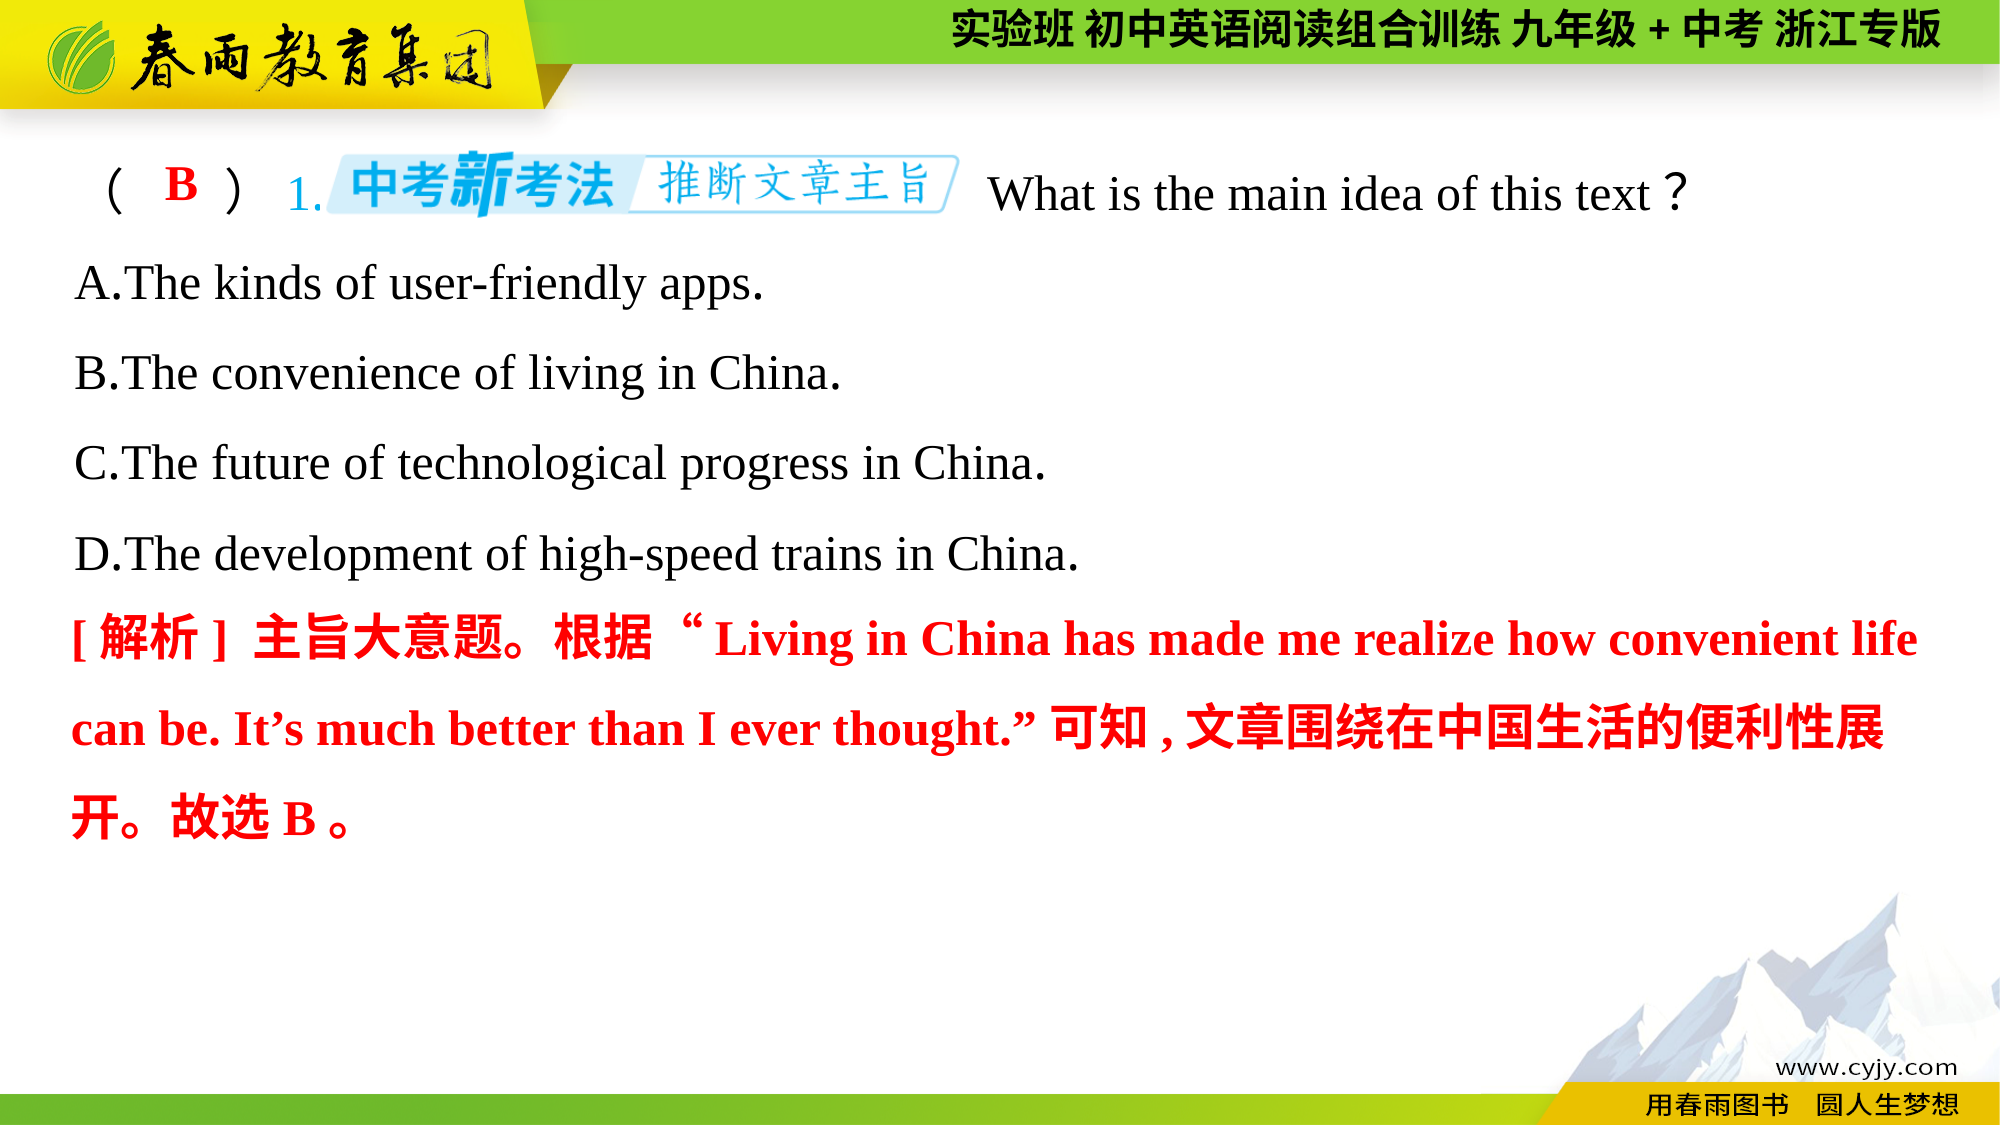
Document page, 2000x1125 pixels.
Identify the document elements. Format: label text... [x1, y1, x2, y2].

list （ ）1. What is the main idea of this text？ A.The kinds of user-friendly apps. B.The convenience of living in China. C.The future of technological progress in China. D.The development of high-speed trains in China. [59, 122, 1944, 568]
text_box B [149, 142, 213, 218]
text_box [解析] 主旨大意题。根据“Living in China has made me realize how convenient life can be. It’s much better than I ever thought.”可知,文章围绕在中国生活的便利性展 开。故选B。 [56, 568, 1944, 853]
picture [0, 0, 2000, 1125]
